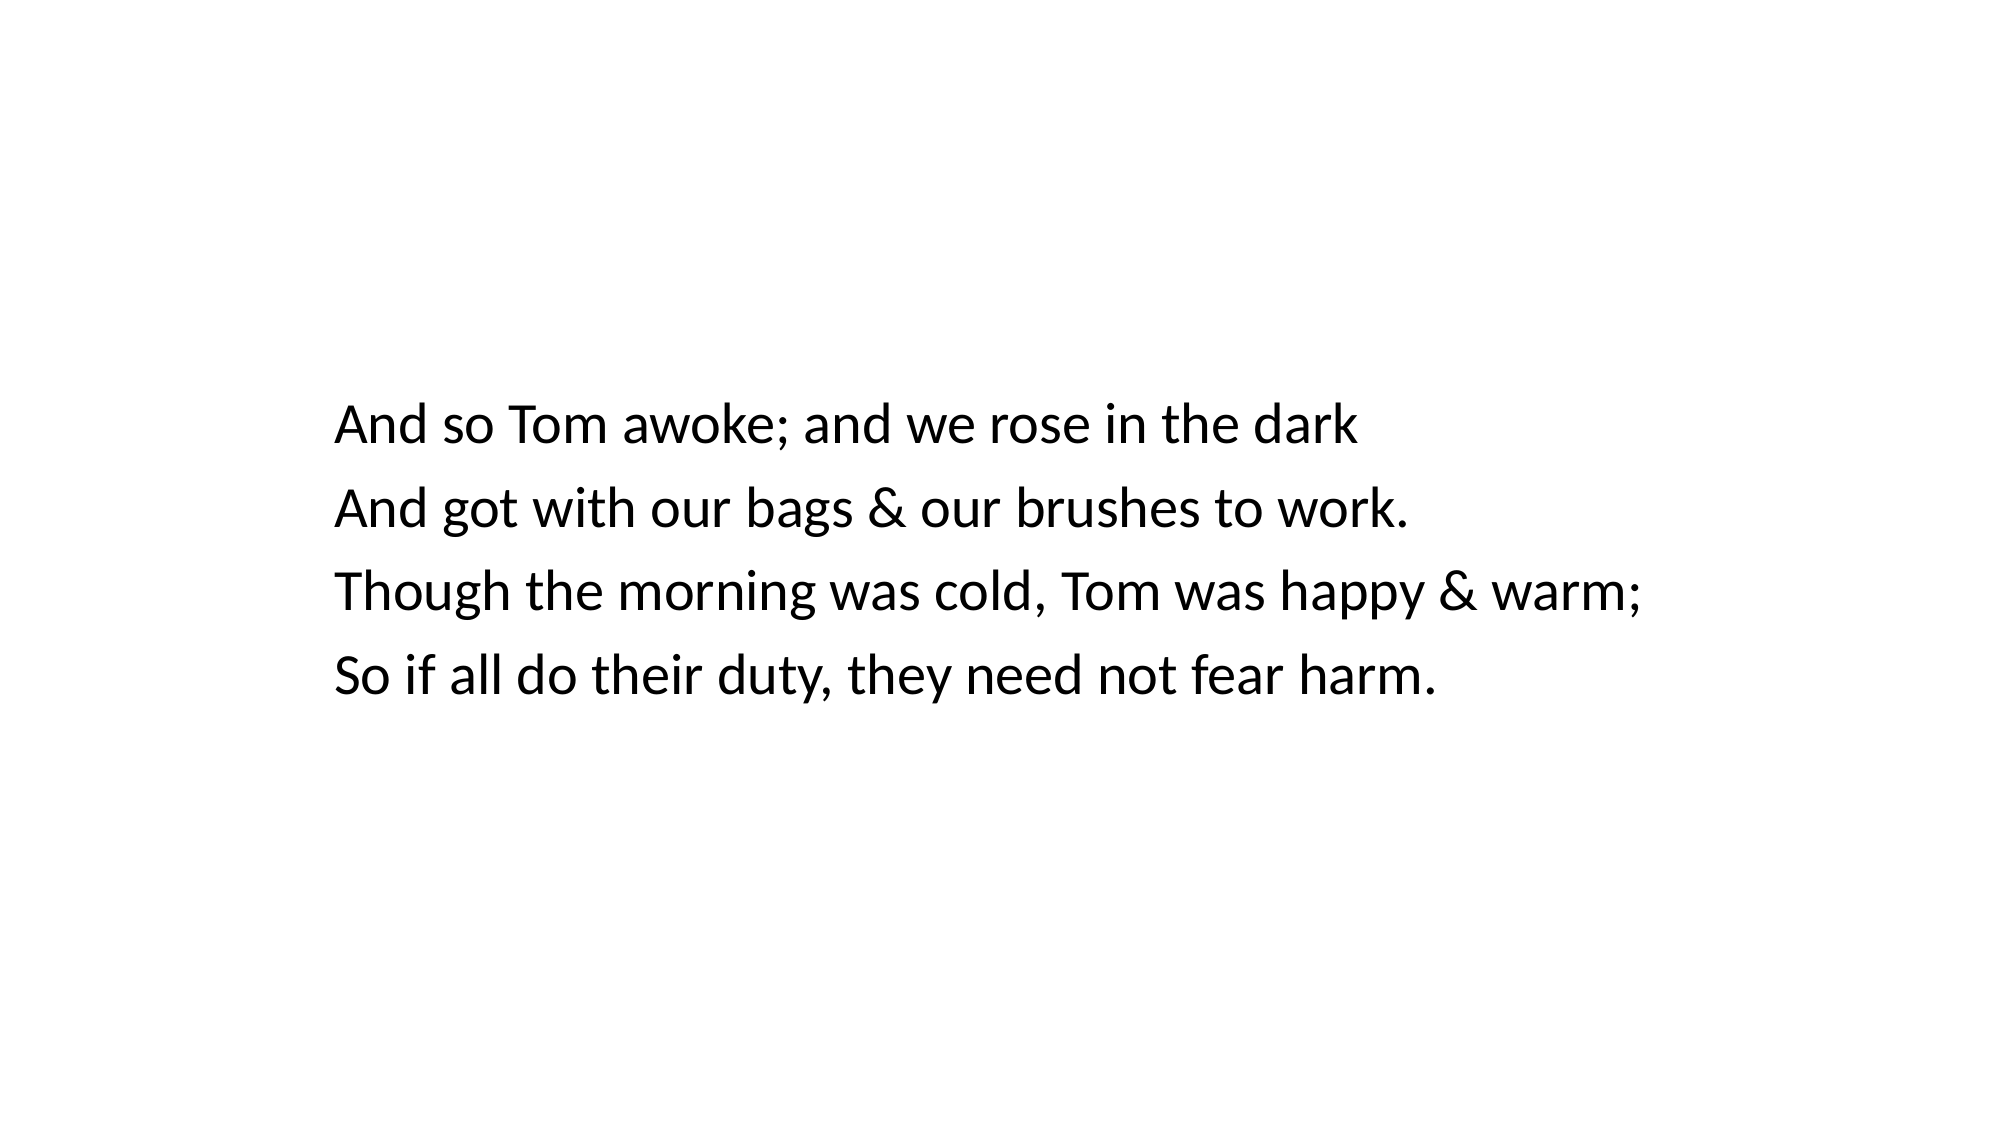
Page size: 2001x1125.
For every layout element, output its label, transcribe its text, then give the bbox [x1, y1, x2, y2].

list And so Tom awoke; and we rose in the dark And got with our bags & our brushes to work. Though the morning was cold, Tom was happy & warm; So if all do their duty, they need not fear harm. [319, 385, 1681, 740]
